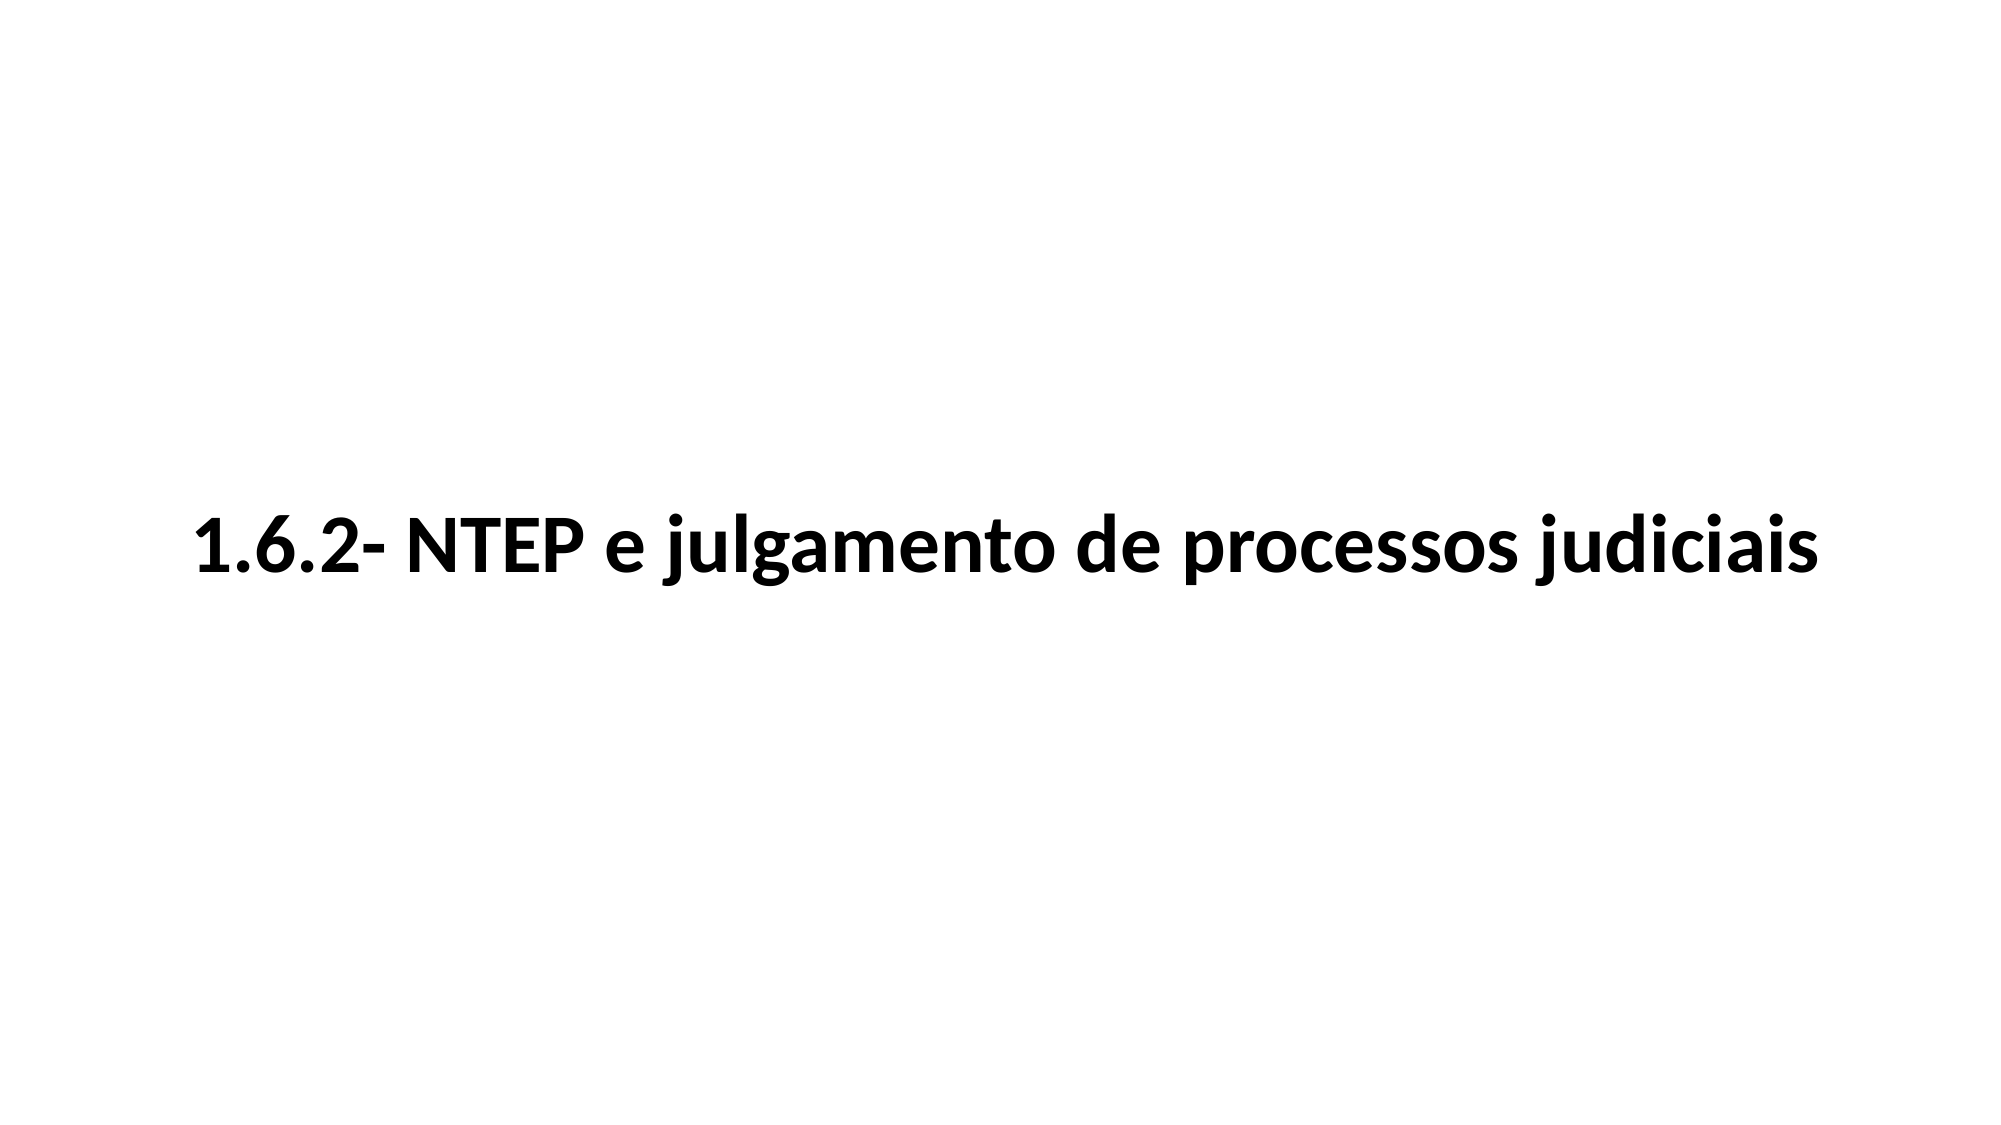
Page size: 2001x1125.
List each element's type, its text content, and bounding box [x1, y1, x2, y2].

text_box 1.6.2- NTEP e julgamento de processos judiciais [34, 32, 1977, 732]
